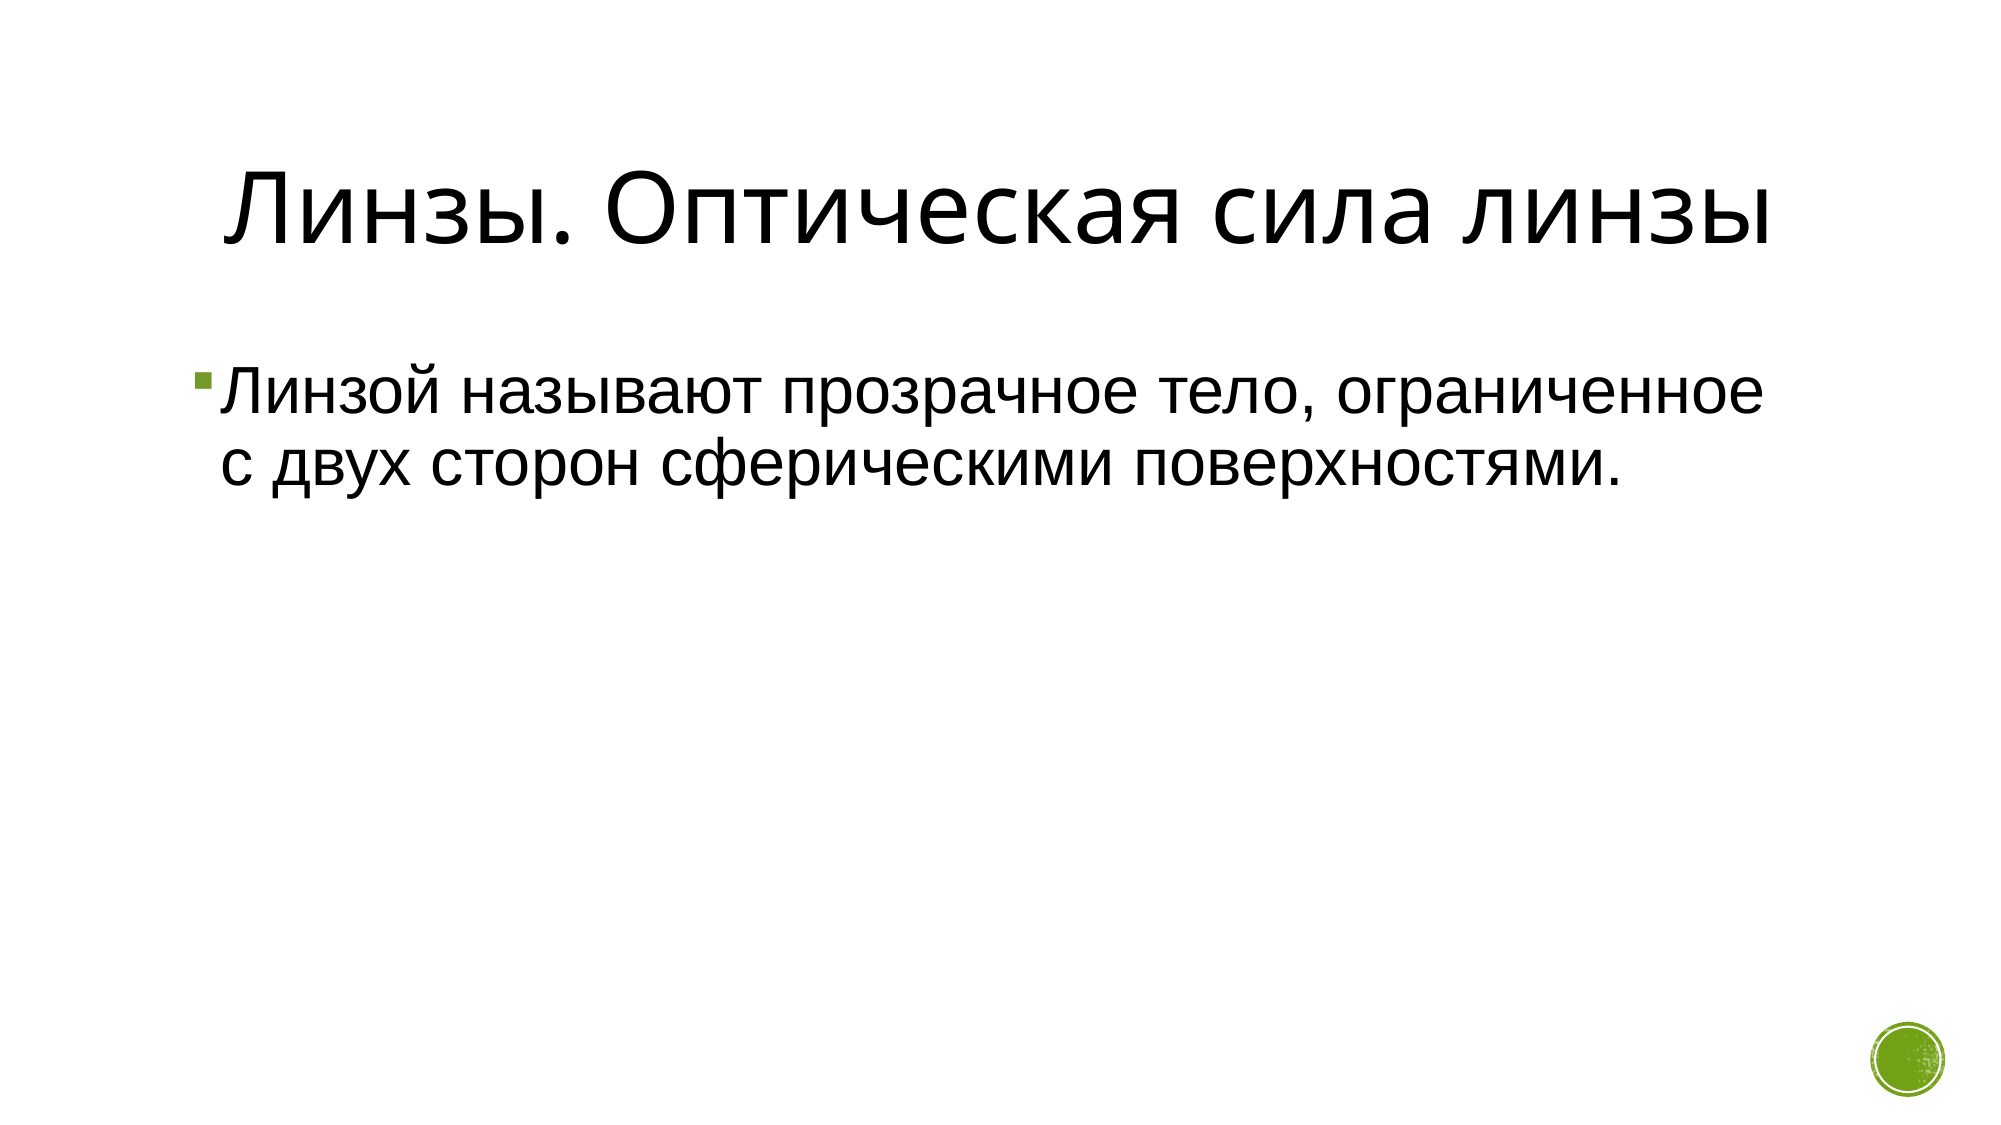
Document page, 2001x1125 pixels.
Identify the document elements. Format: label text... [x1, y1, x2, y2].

title Линзы. Оптическая сила линзы [175, 79, 1826, 344]
list Лин­зой на­зы­ва­ют про­зрач­ное тело, огра­ни­чен­ное с двух сто­рон сфе­ри­че­ски­ми по­верх­но­стя­ми. [175, 348, 1826, 1013]
